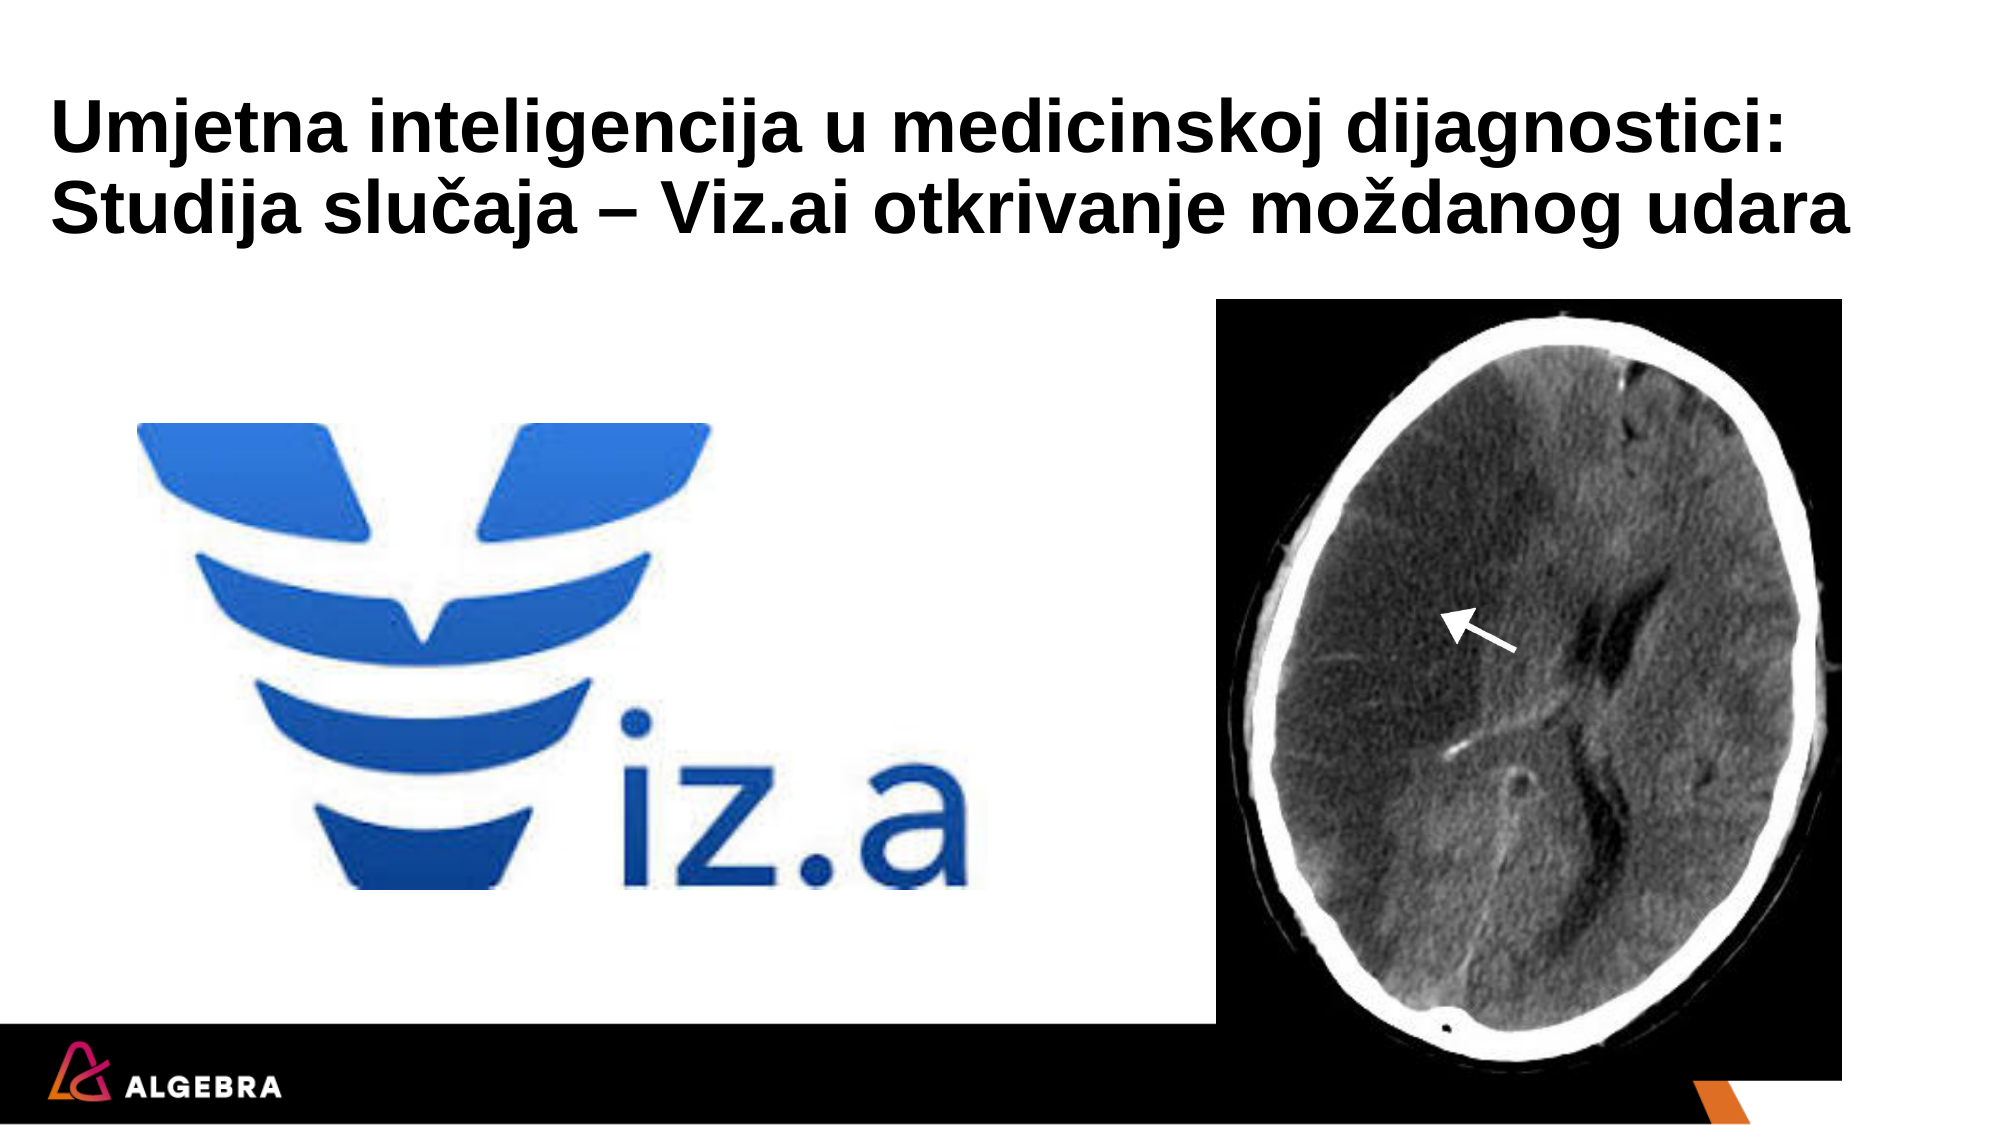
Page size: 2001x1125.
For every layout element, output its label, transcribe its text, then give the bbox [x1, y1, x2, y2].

picture [0, 299, 1958, 1125]
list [137, 423, 988, 890]
title Umjetna inteligencija u medicinskoj dijagnostici: Studija slučaja – Viz.ai otkrivanje moždanog udara [35, 59, 1940, 278]
